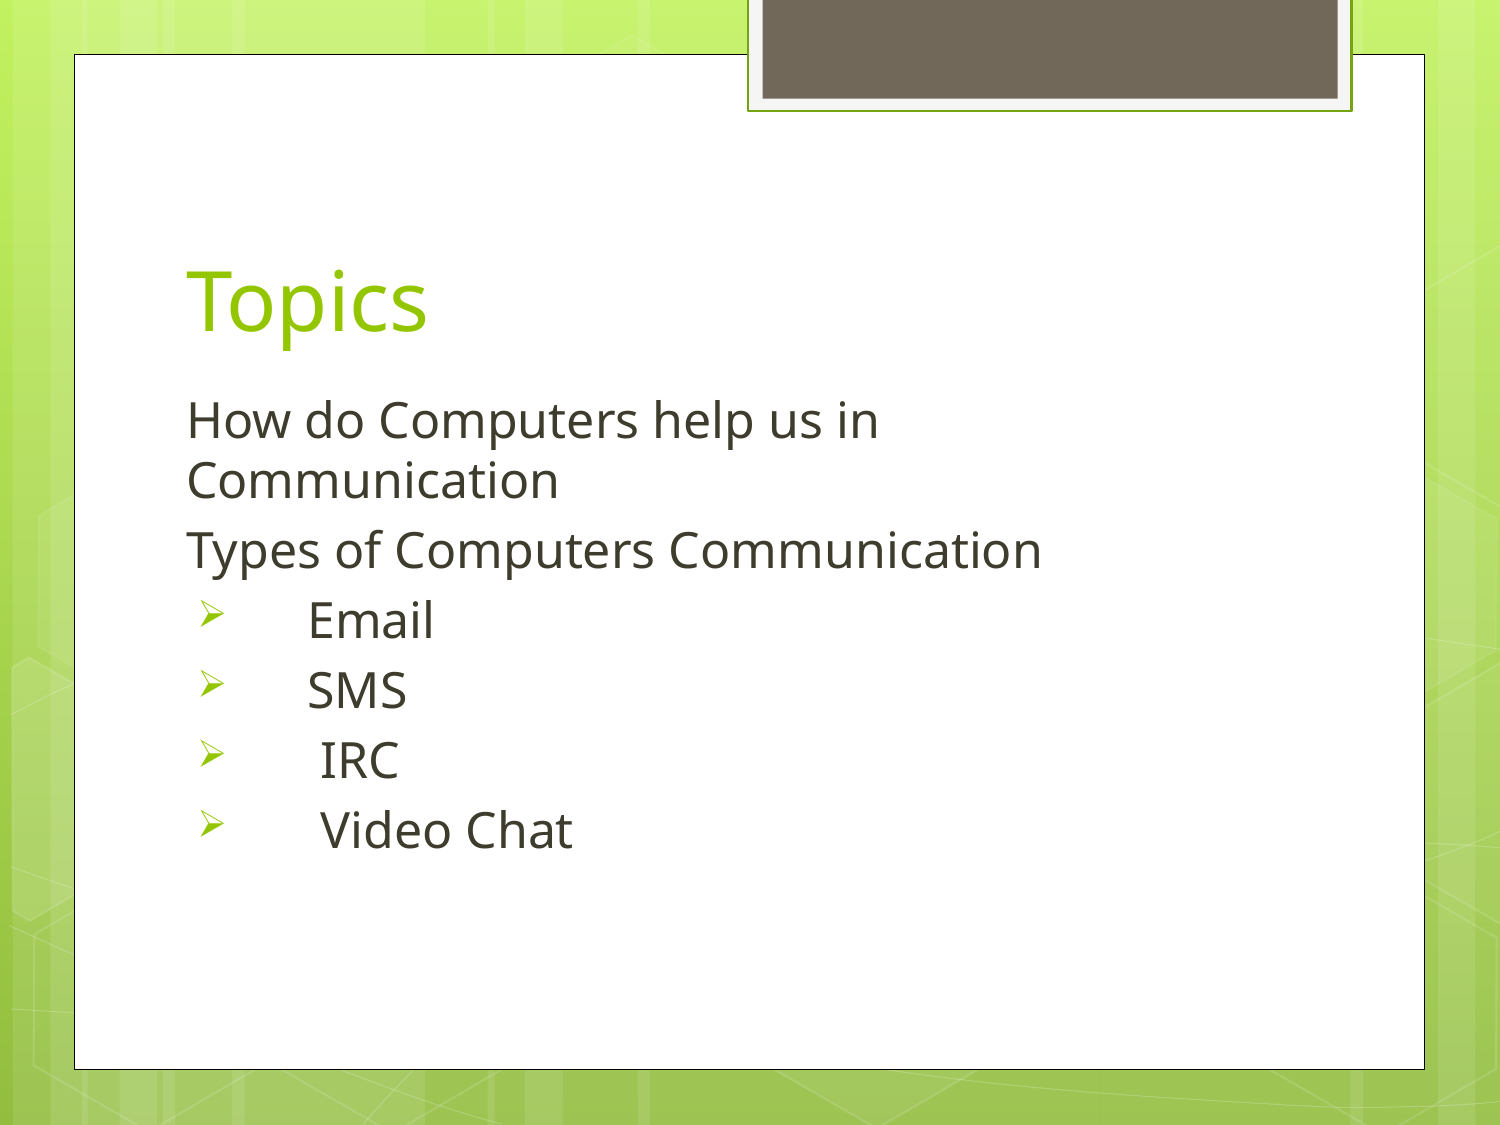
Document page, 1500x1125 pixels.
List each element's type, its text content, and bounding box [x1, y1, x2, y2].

title Topics [171, 168, 1324, 357]
list How do Computers help us in Communication Types of Computers Communication Email SMS IRC Video Chat [171, 381, 1283, 957]
